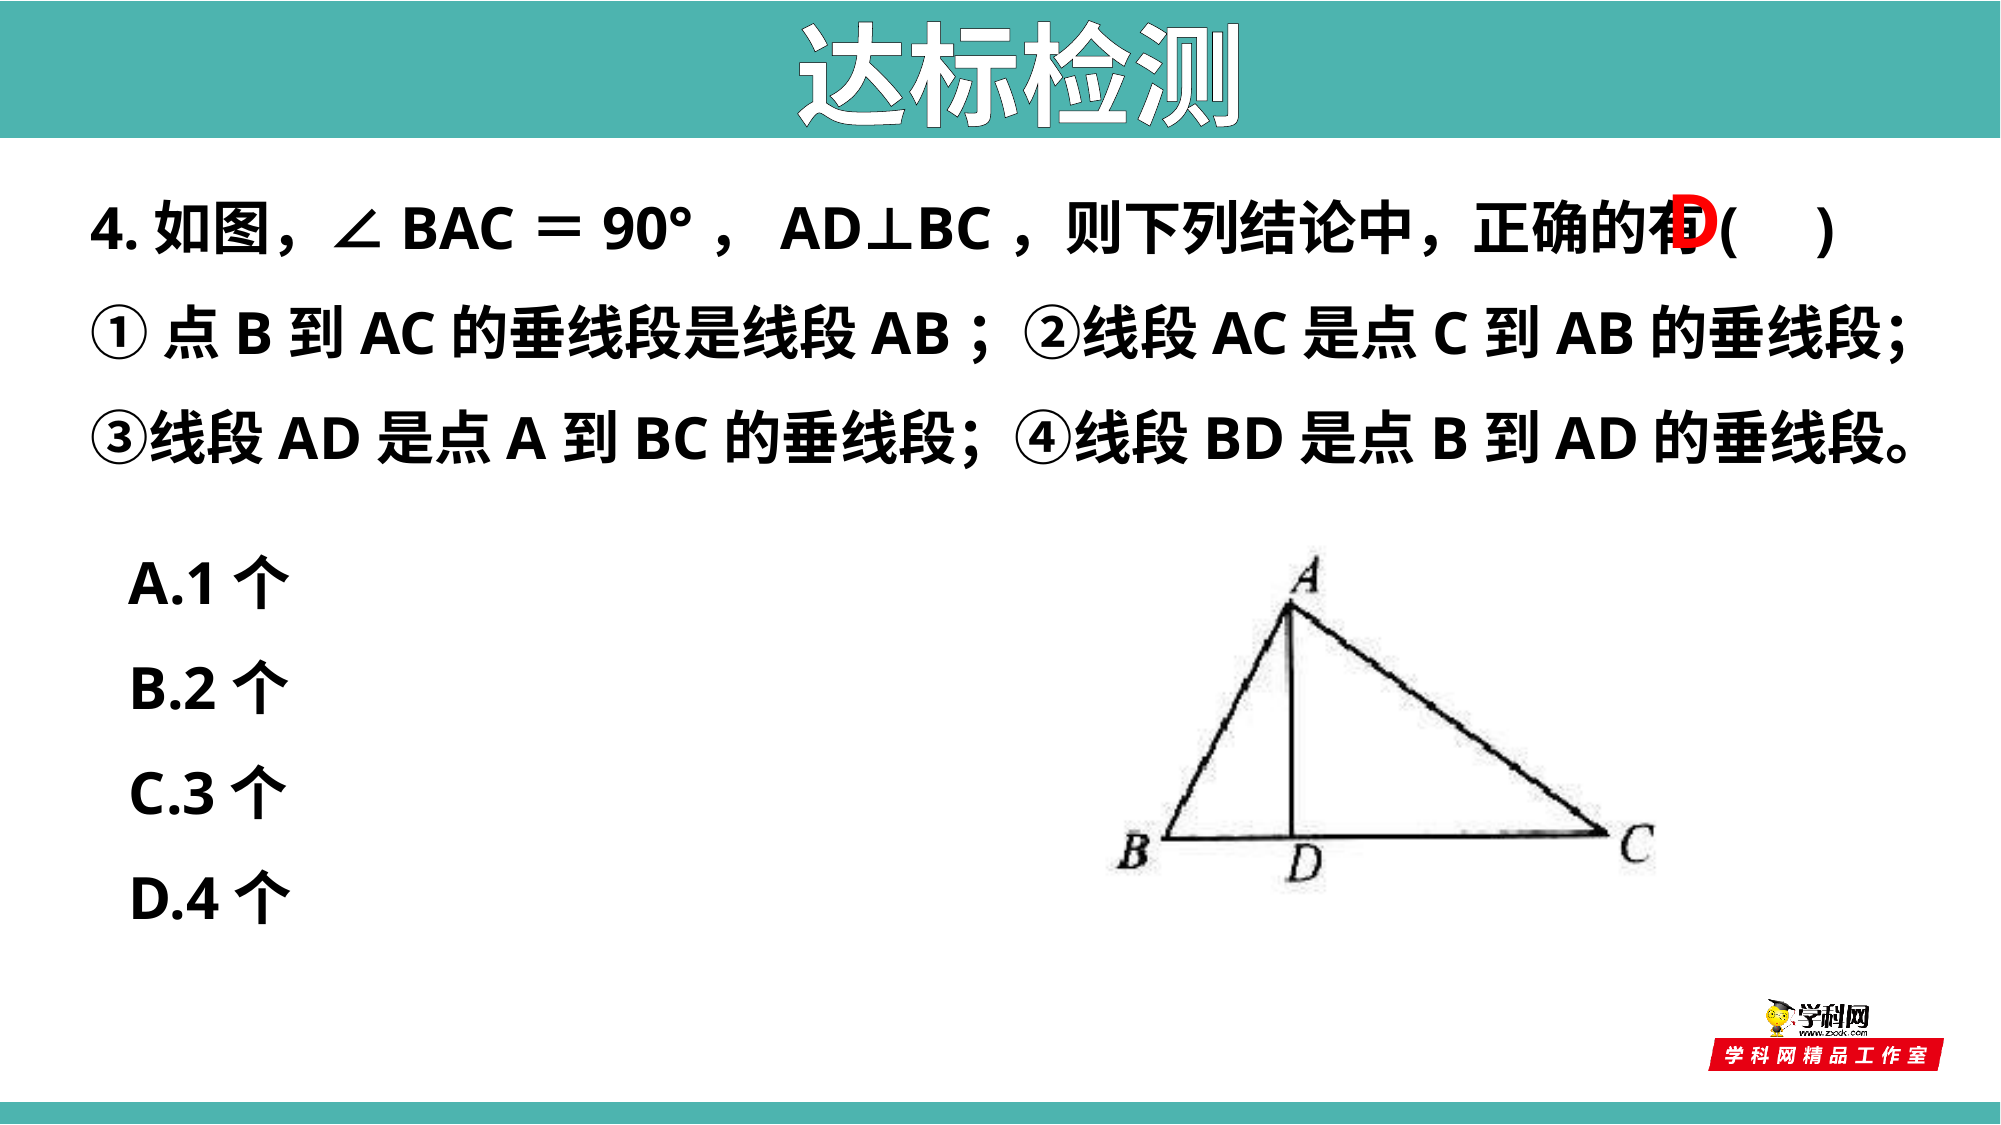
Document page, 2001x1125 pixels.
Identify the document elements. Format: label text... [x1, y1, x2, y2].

text_box D [1652, 166, 1738, 271]
text_box 4.如图，∠BAC＝90°，AD⊥BC，则下列结论中，正确的有( ) ①点B到AC的垂线段是线段AB；②线段AC是点C到AB的垂线段；③线段AD是点A到BC的垂线段；④线段BD是点B到AD的垂线段。 [75, 148, 1919, 549]
text_box 达标检测 [780, 0, 1261, 148]
picture [0, 1, 2001, 1124]
text_box A.1个 B.2个 C.3个 D.4个 [114, 503, 1115, 939]
